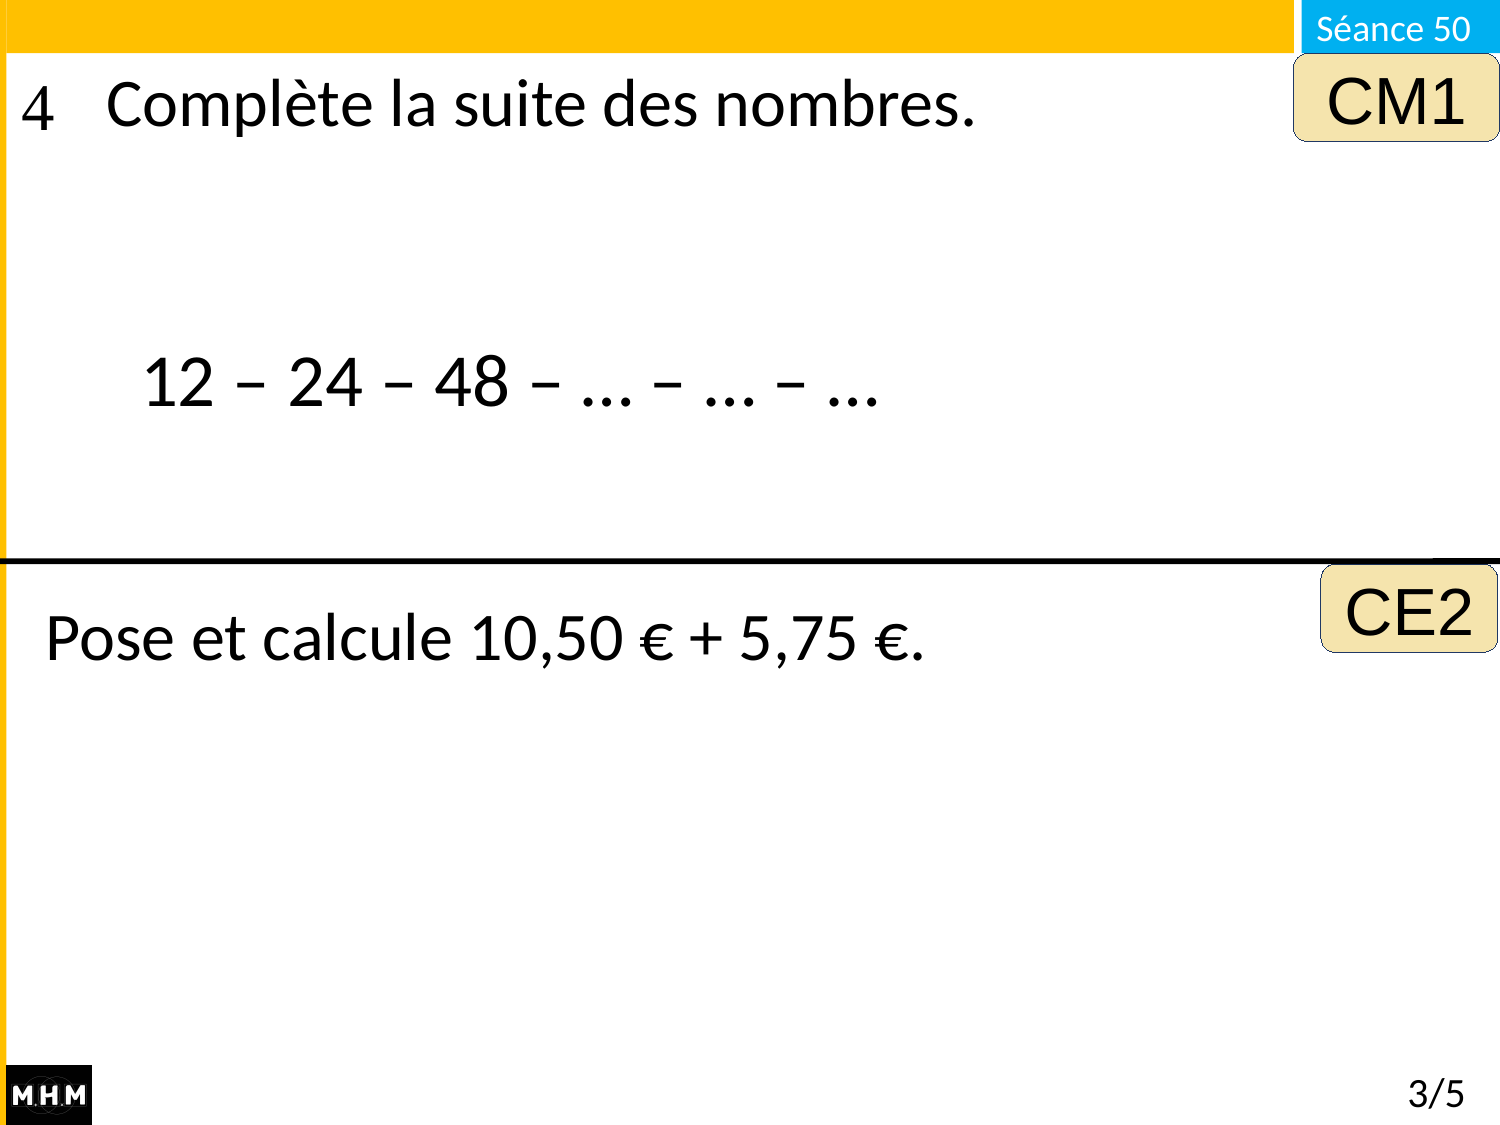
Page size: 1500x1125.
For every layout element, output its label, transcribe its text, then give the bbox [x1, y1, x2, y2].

text_box 12 – 24 – 48 – … – … – … [125, 323, 1342, 429]
title Complète la suite des nombres. [91, 60, 1385, 150]
list 3/5 [1373, 1064, 1500, 1125]
text_box CE2 [1320, 564, 1498, 653]
text_box Pose et calcule 10,50 € + 5,75 €. [30, 594, 1325, 683]
picture [6, 1065, 92, 1125]
text_box CM1 [1293, 53, 1500, 142]
